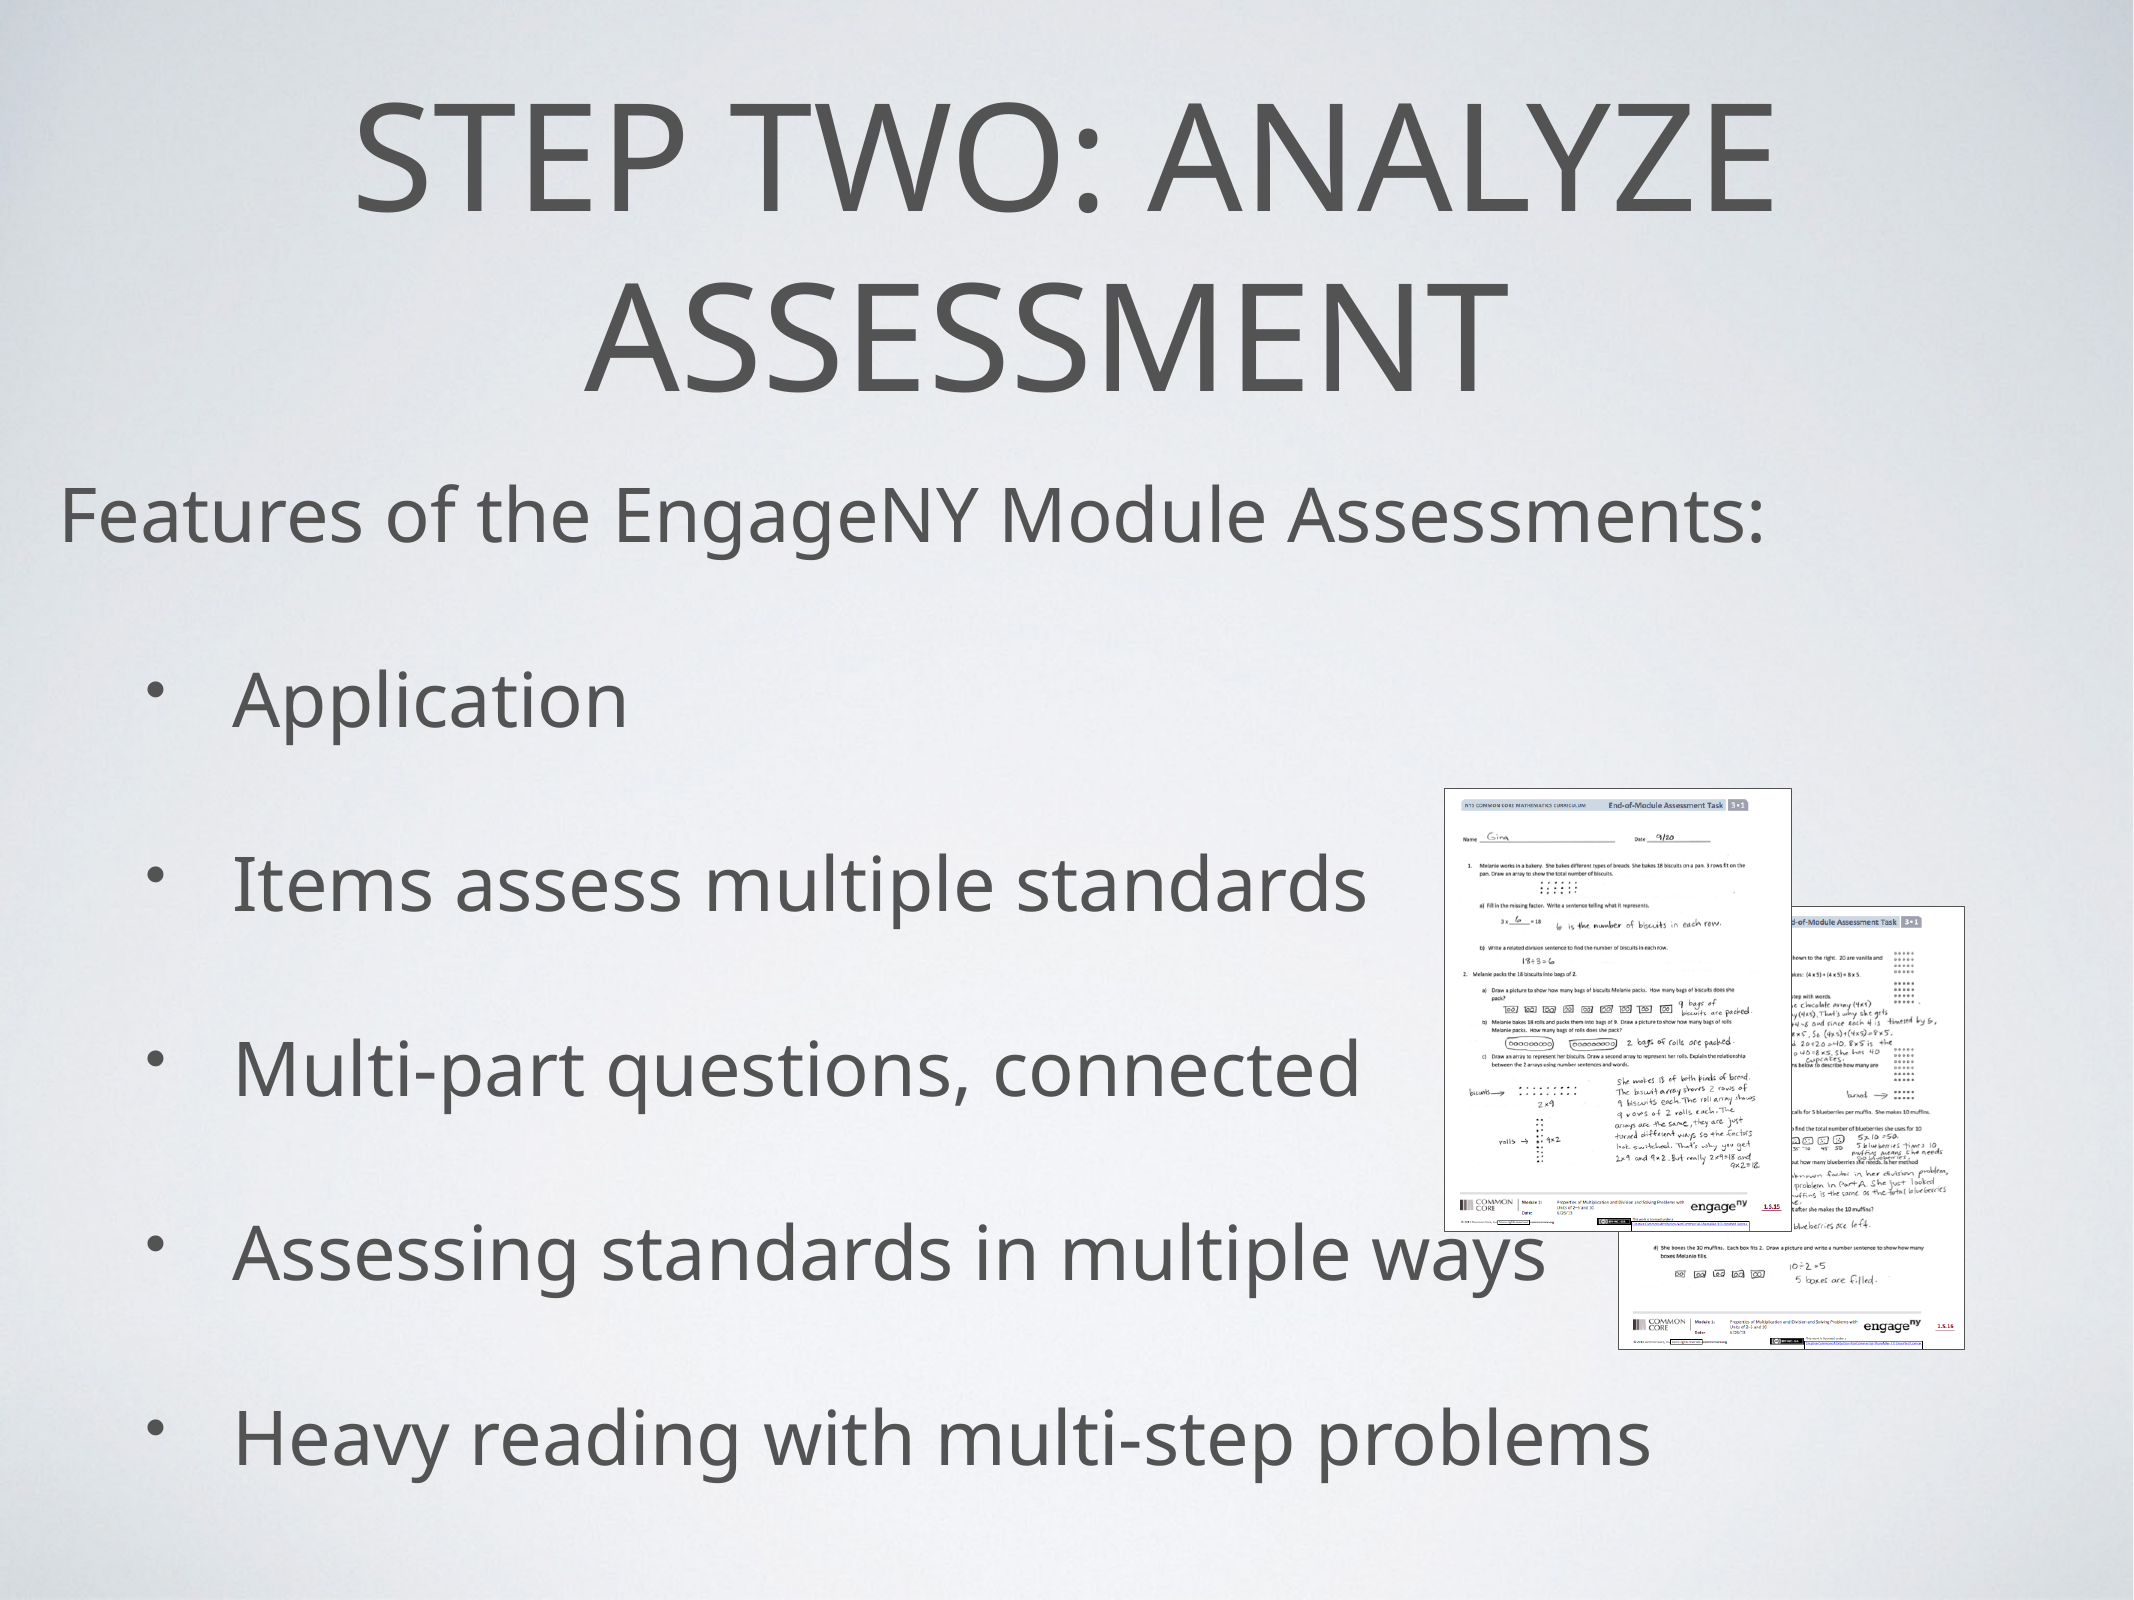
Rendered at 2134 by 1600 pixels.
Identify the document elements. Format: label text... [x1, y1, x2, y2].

picture [0, 0, 2134, 1600]
list Features of the EngageNY Module Assessments: Application Items assess multiple standards Multi-part questions, connected Assessing standards in multiple ways Heavy reading with multi-step problems [57, 447, 2076, 1482]
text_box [1444, 787, 1964, 1350]
title Step two: Analyze Assessment [57, 41, 2076, 443]
